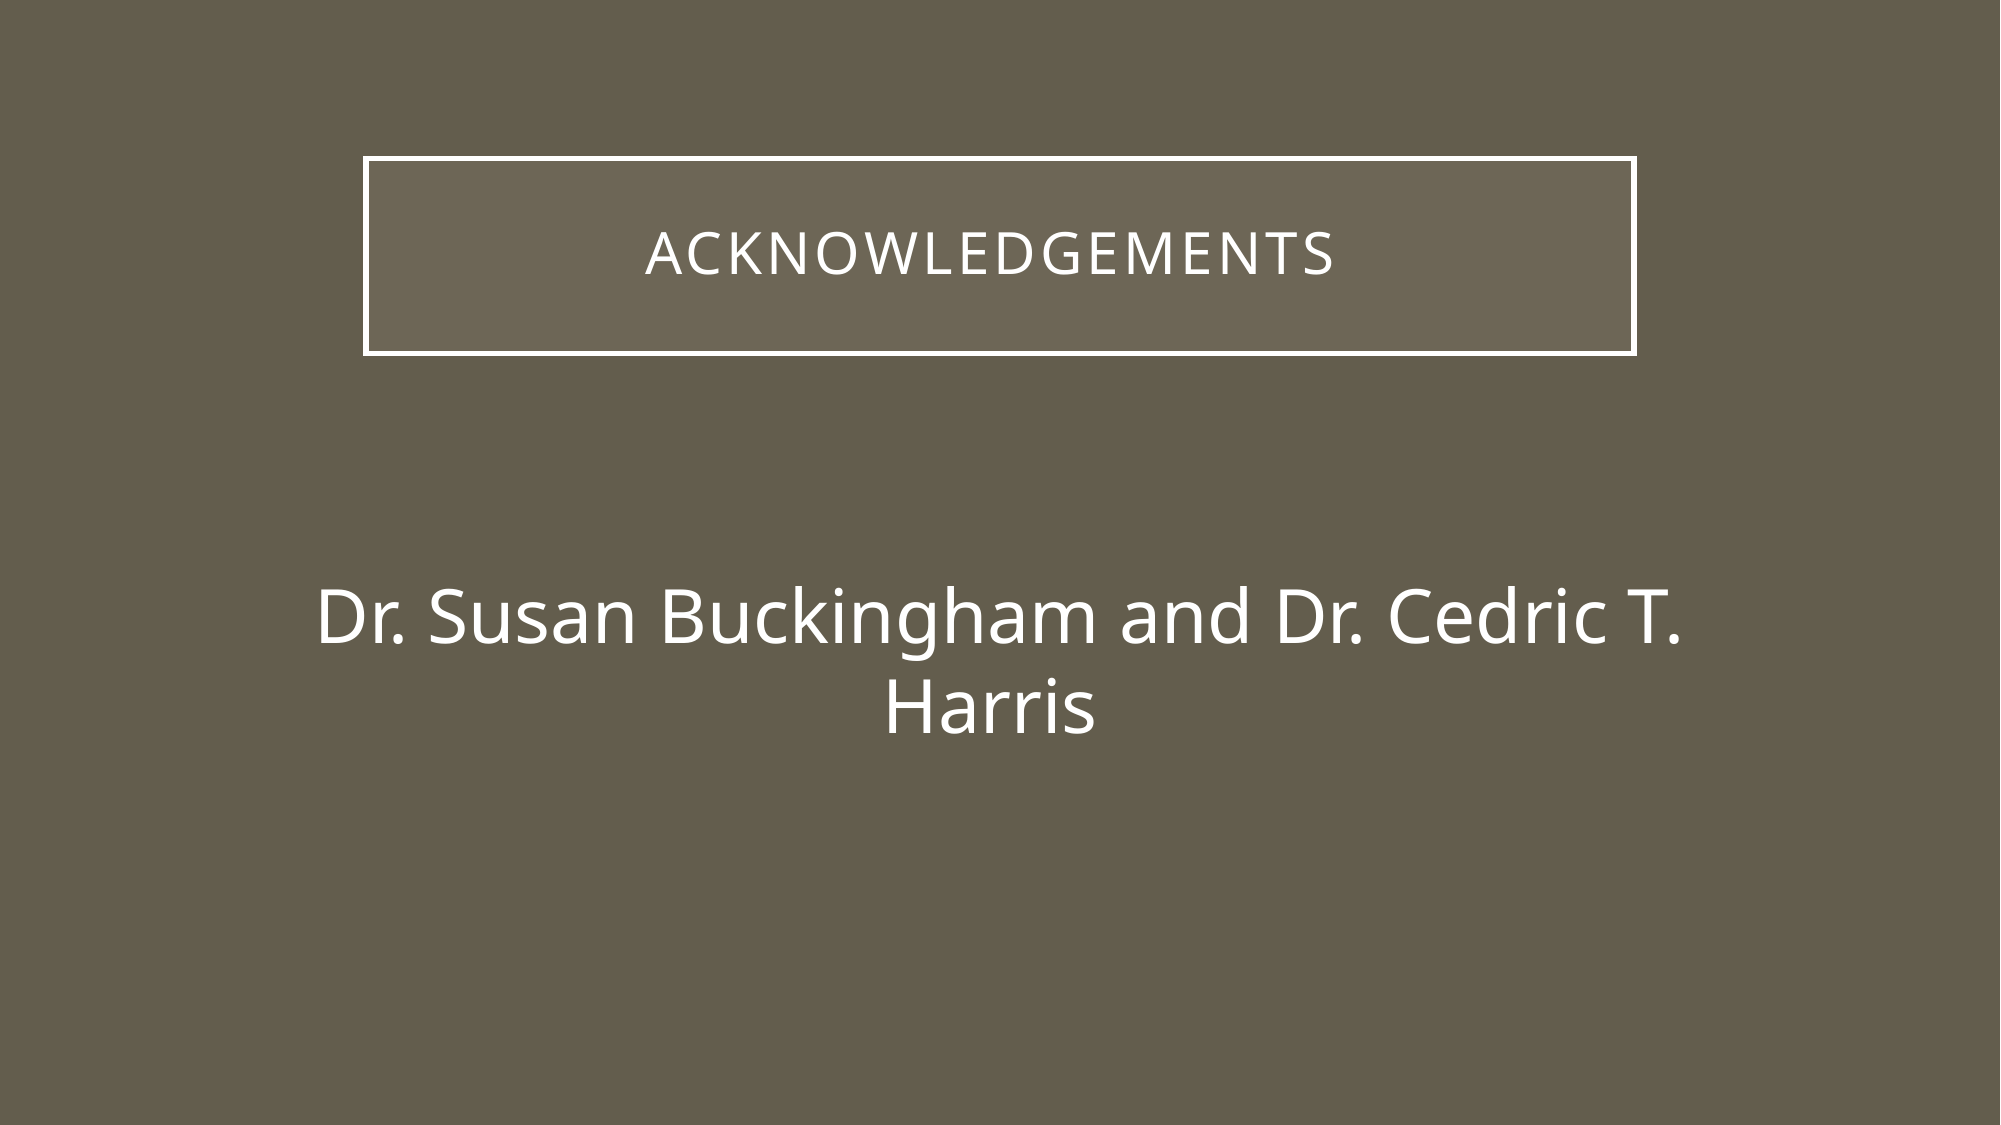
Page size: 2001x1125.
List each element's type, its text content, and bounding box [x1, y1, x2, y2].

title Acknowledgements [363, 156, 1637, 356]
text_box Dr. Susan Buckingham and Dr. Cedric T. Harris [292, 561, 1708, 757]
